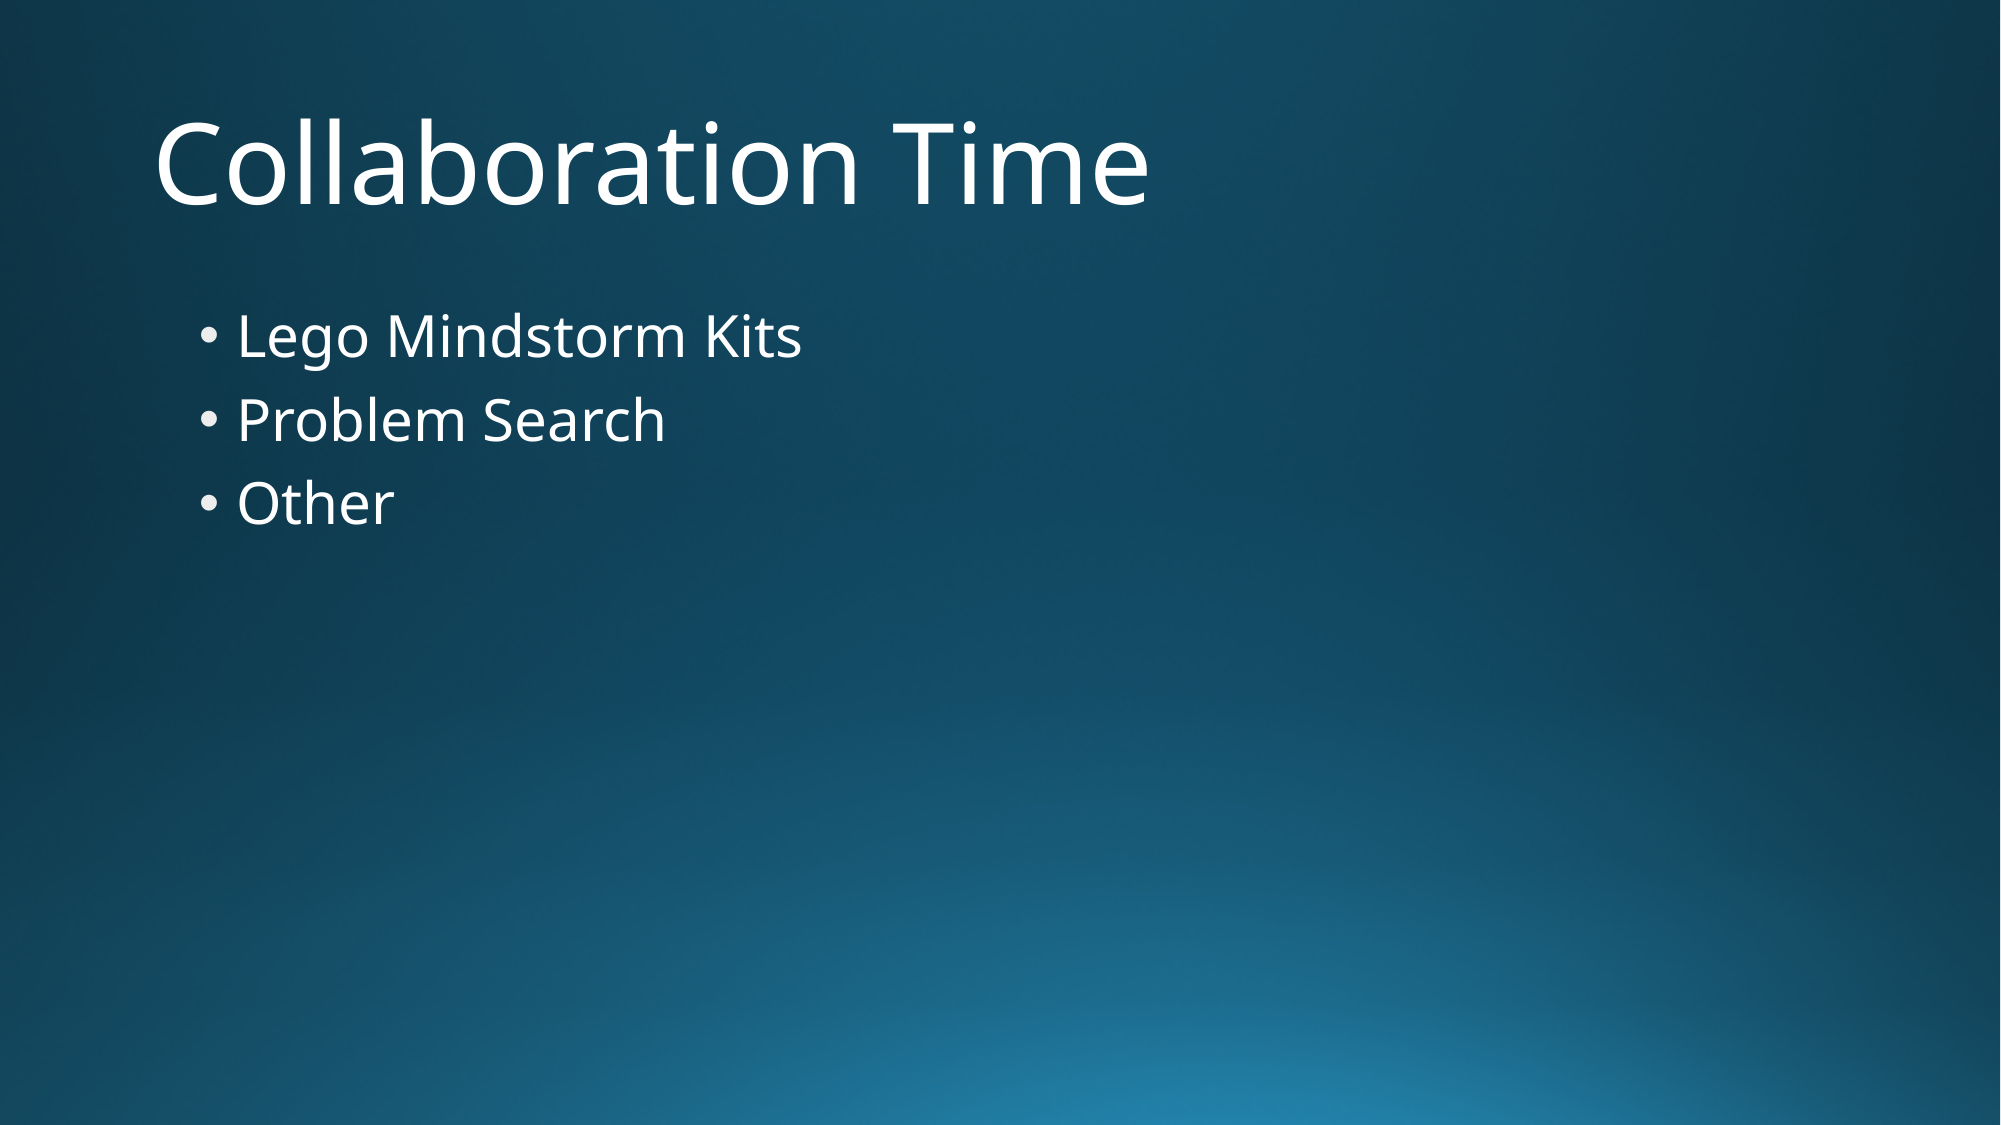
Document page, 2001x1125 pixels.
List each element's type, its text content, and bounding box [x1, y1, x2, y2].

title Collaboration Time [137, 59, 1863, 278]
picture [0, 0, 2001, 1125]
list Lego Mindstorm Kits Problem Search Other [183, 299, 1863, 1014]
